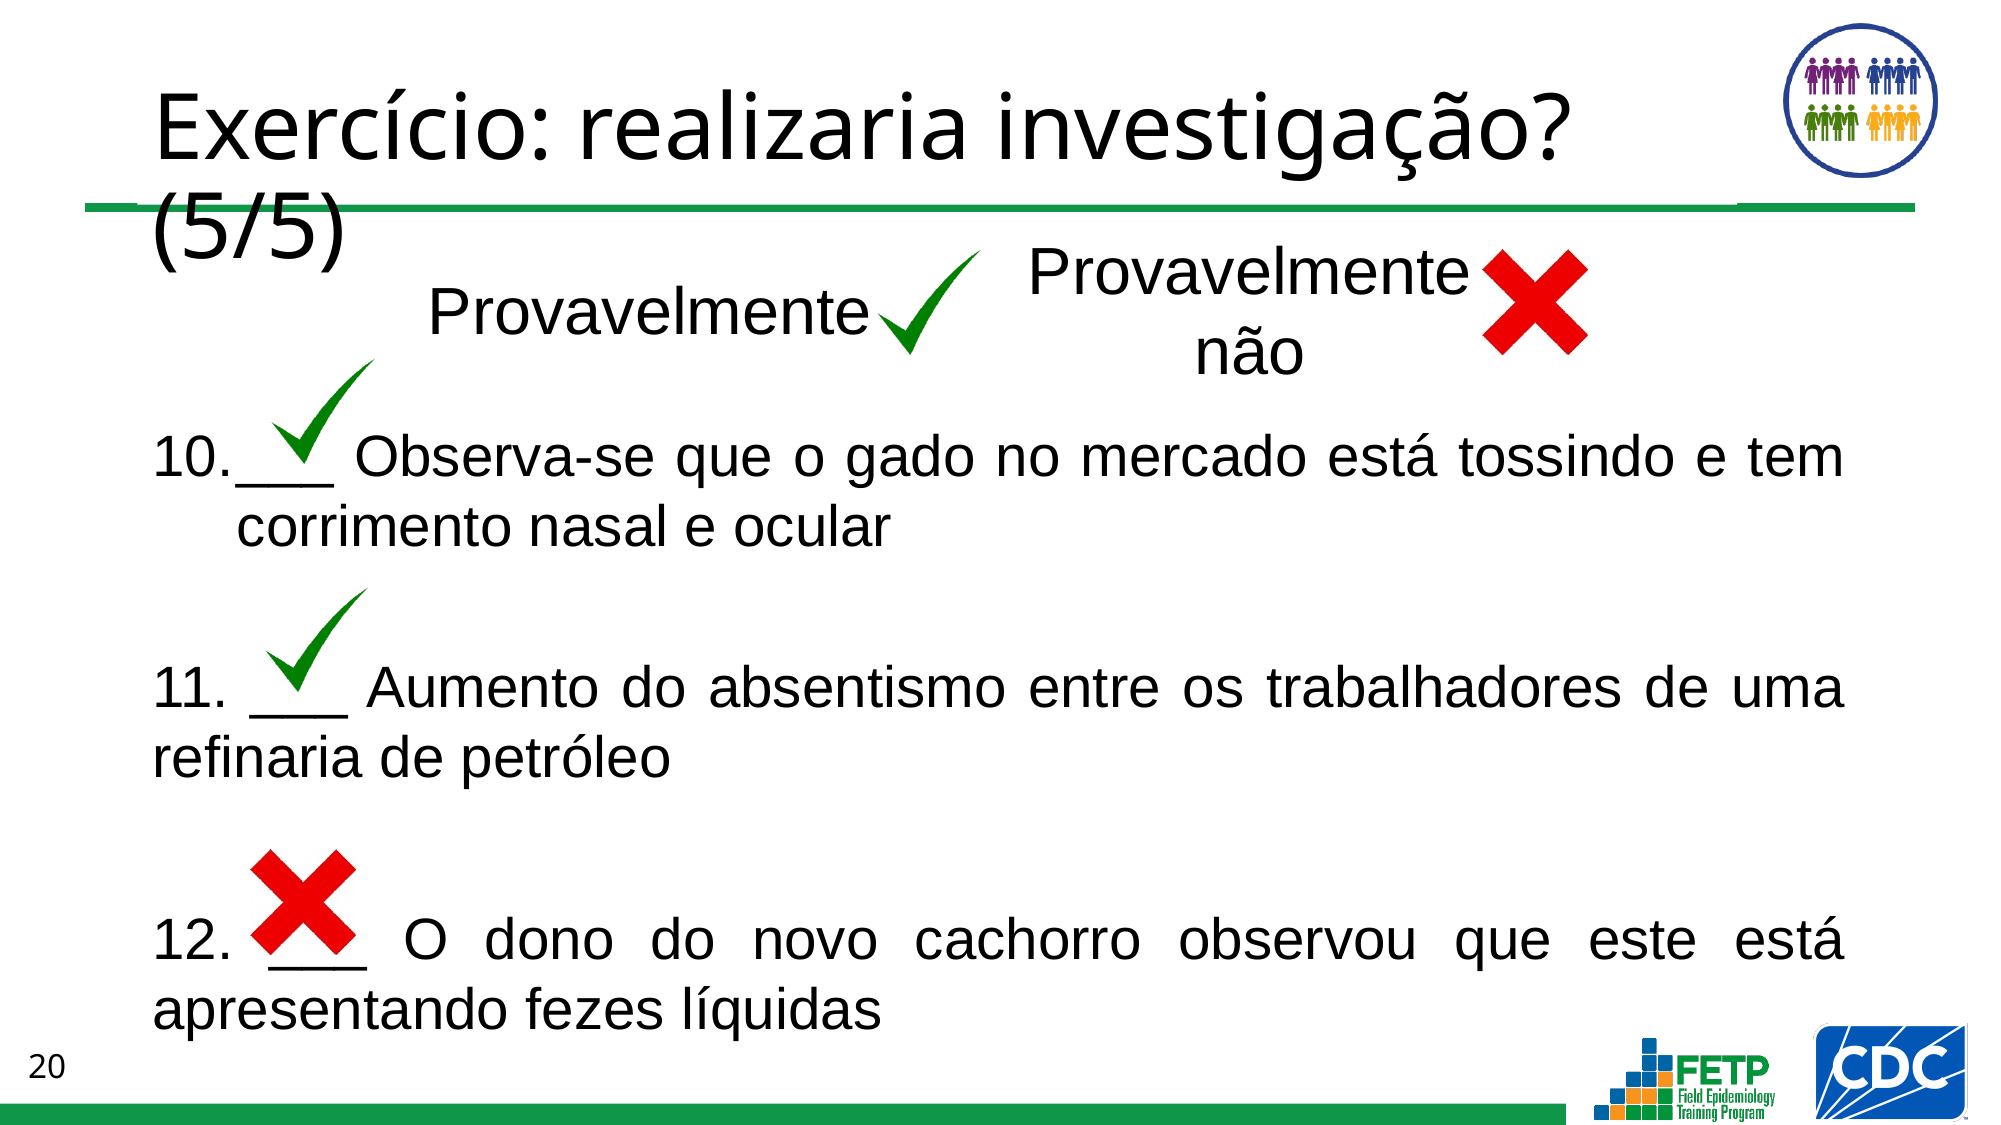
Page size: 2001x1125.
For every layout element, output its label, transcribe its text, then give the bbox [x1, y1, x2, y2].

picture [1783, 23, 1938, 178]
picture [1482, 249, 1588, 355]
picture [271, 358, 375, 464]
picture [265, 586, 368, 692]
picture [877, 249, 981, 355]
picture [1594, 1038, 1775, 1122]
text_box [399, 251, 1500, 365]
picture [1813, 1023, 1968, 1122]
picture [250, 849, 356, 955]
title Exercício: realizaria investigação? (5/5) [137, 73, 1738, 205]
list ___ Observa-se que o gado no mercado está tossindo e tem corrimento nasal e ocular 11. ___ Aumento do absentismo entre os trabalhadores de uma refinaria de petróleo 12. ___ O dono do novo cachorro observou que este está apresentando fezes líquidas [137, 410, 1863, 1004]
